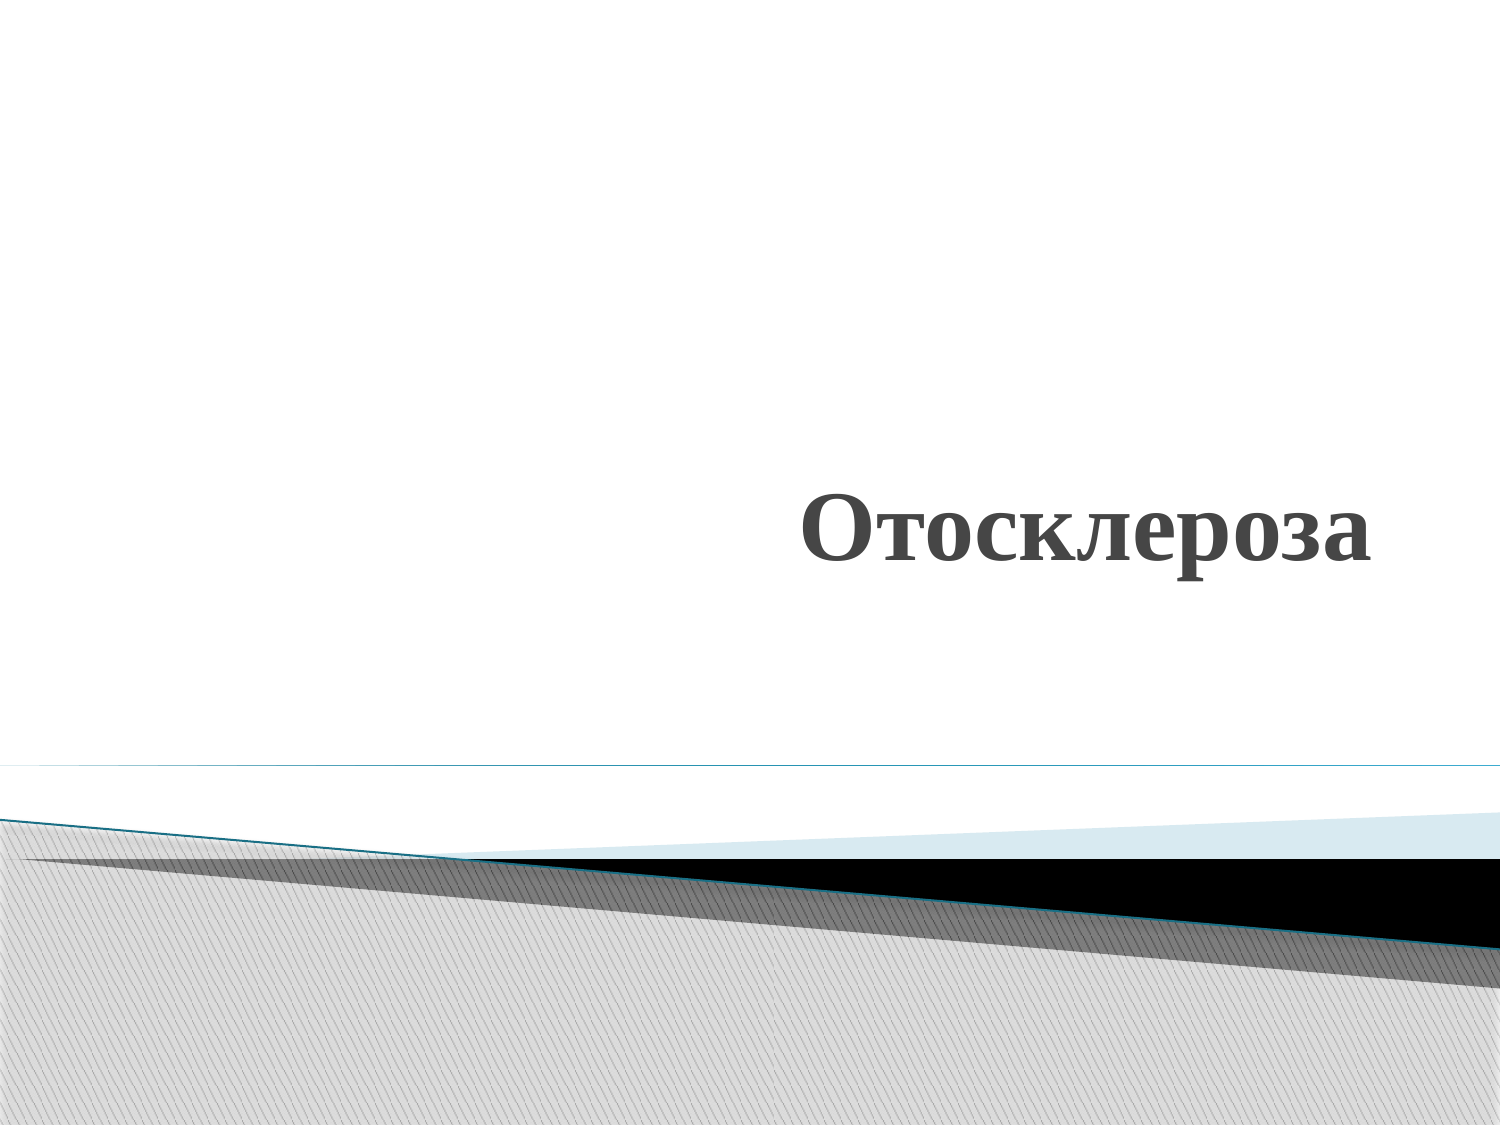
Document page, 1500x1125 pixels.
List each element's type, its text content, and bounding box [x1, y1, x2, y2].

picture [5, 859, 1500, 989]
title Отосклероза [112, 287, 1388, 588]
